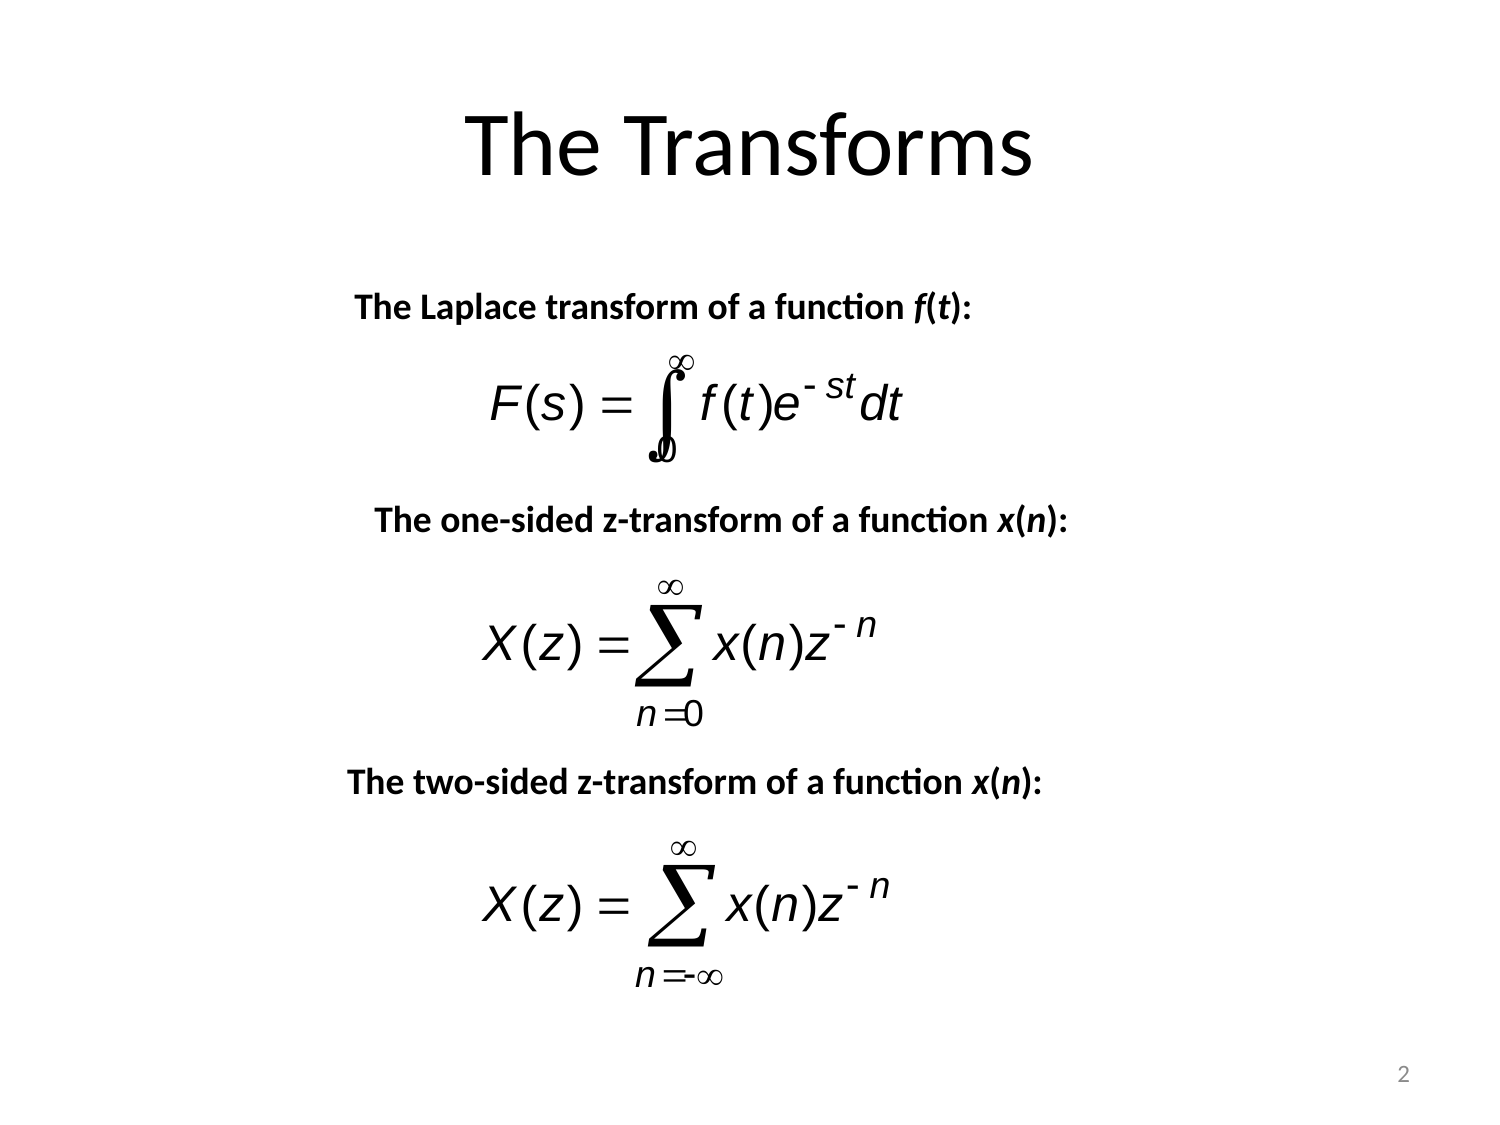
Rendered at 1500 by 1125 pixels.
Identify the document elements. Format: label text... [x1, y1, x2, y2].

slide_number 2 [1074, 1042, 1425, 1103]
text_box The one-sided z-transform of a function x(n): [359, 487, 1084, 548]
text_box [474, 823, 901, 993]
text_box The Laplace transform of a function f(t): [339, 274, 988, 335]
text_box The two-sided z-transform of a function x(n): [332, 749, 1058, 810]
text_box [474, 562, 888, 734]
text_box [487, 337, 909, 469]
title The Transforms [75, 45, 1425, 233]
